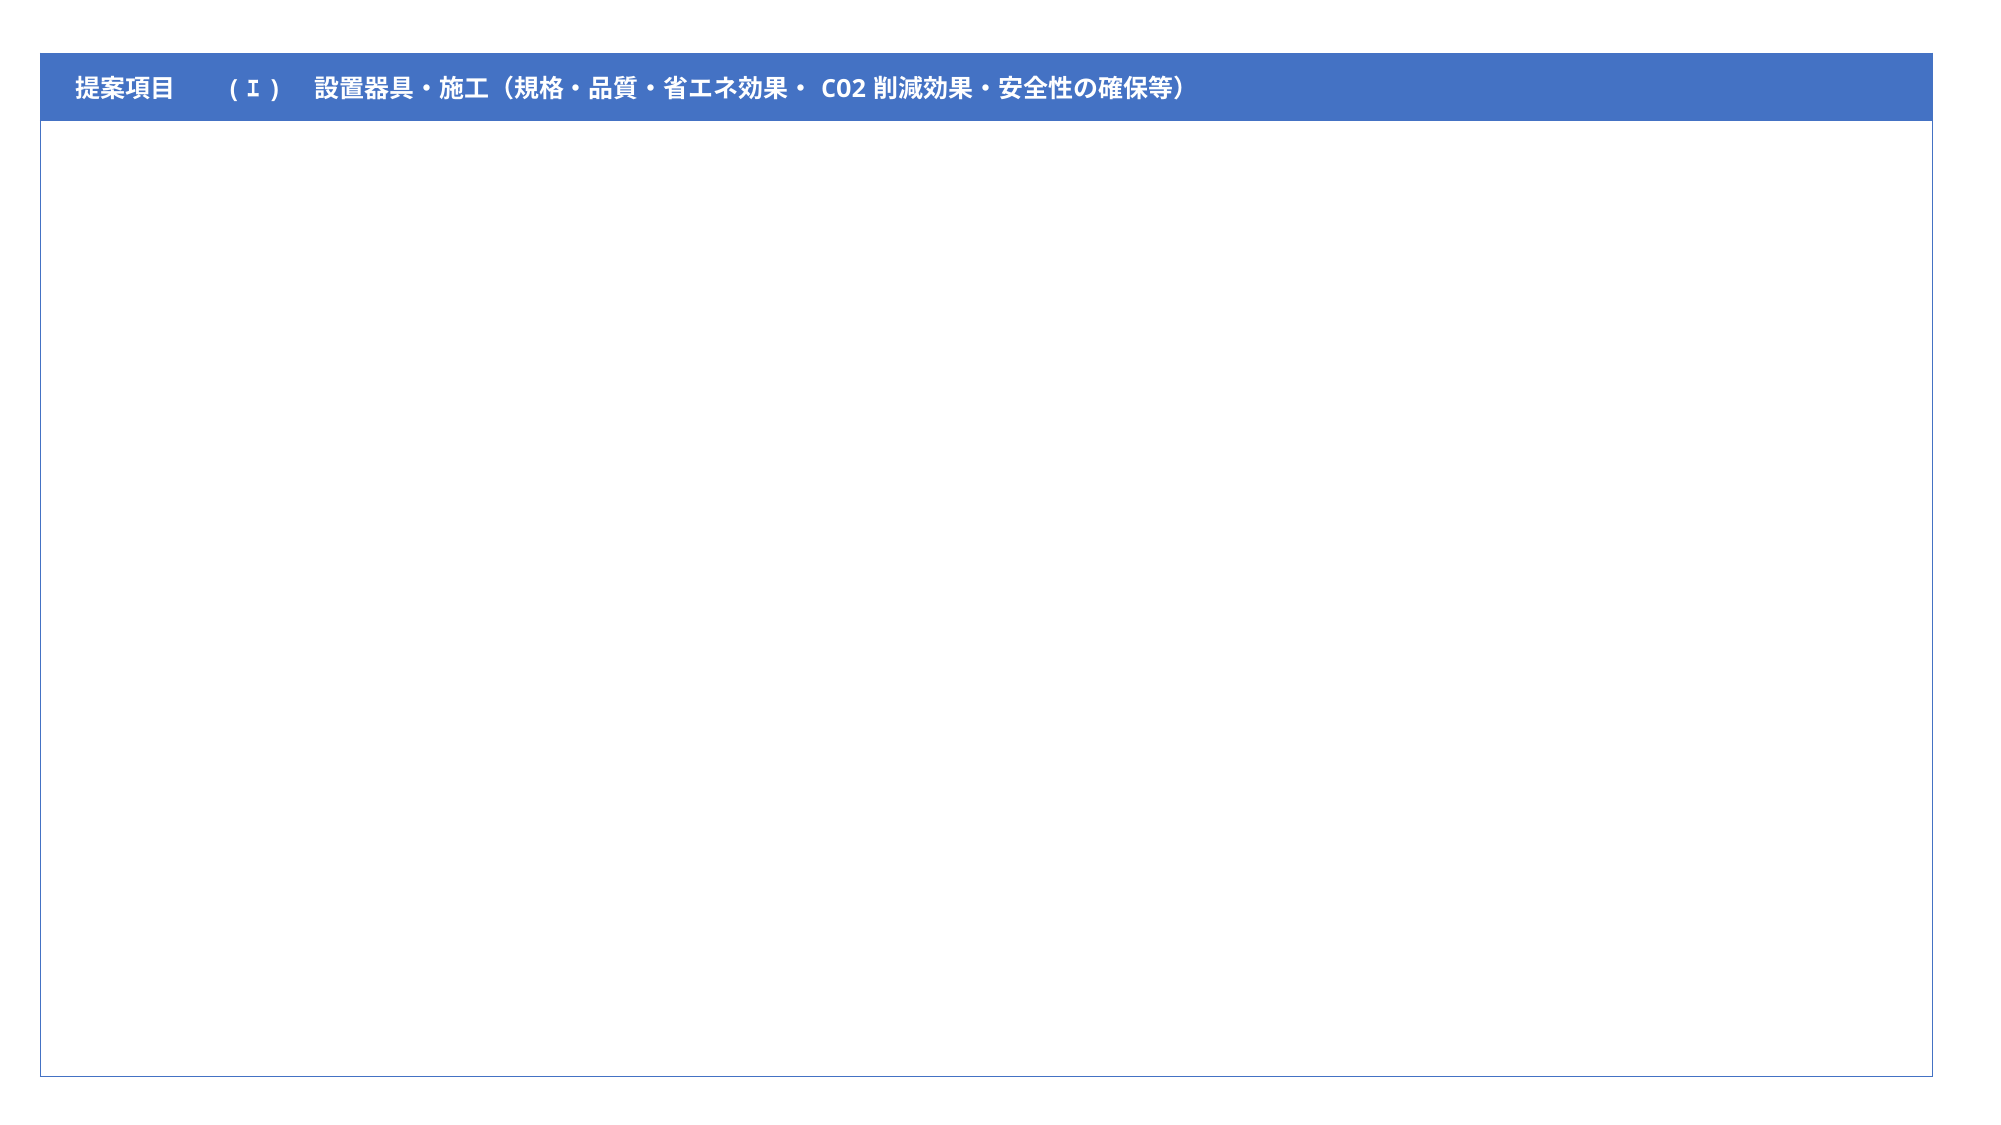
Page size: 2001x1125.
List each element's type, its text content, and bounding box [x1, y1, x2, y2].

table_header (ｴ) 設置器具・施工（規格・品質・省エネ効果・CO2削減効果・安全性の確保等） [211, 54, 1932, 120]
table_header 提案項目 [41, 54, 211, 120]
table_cell [41, 121, 1932, 1076]
